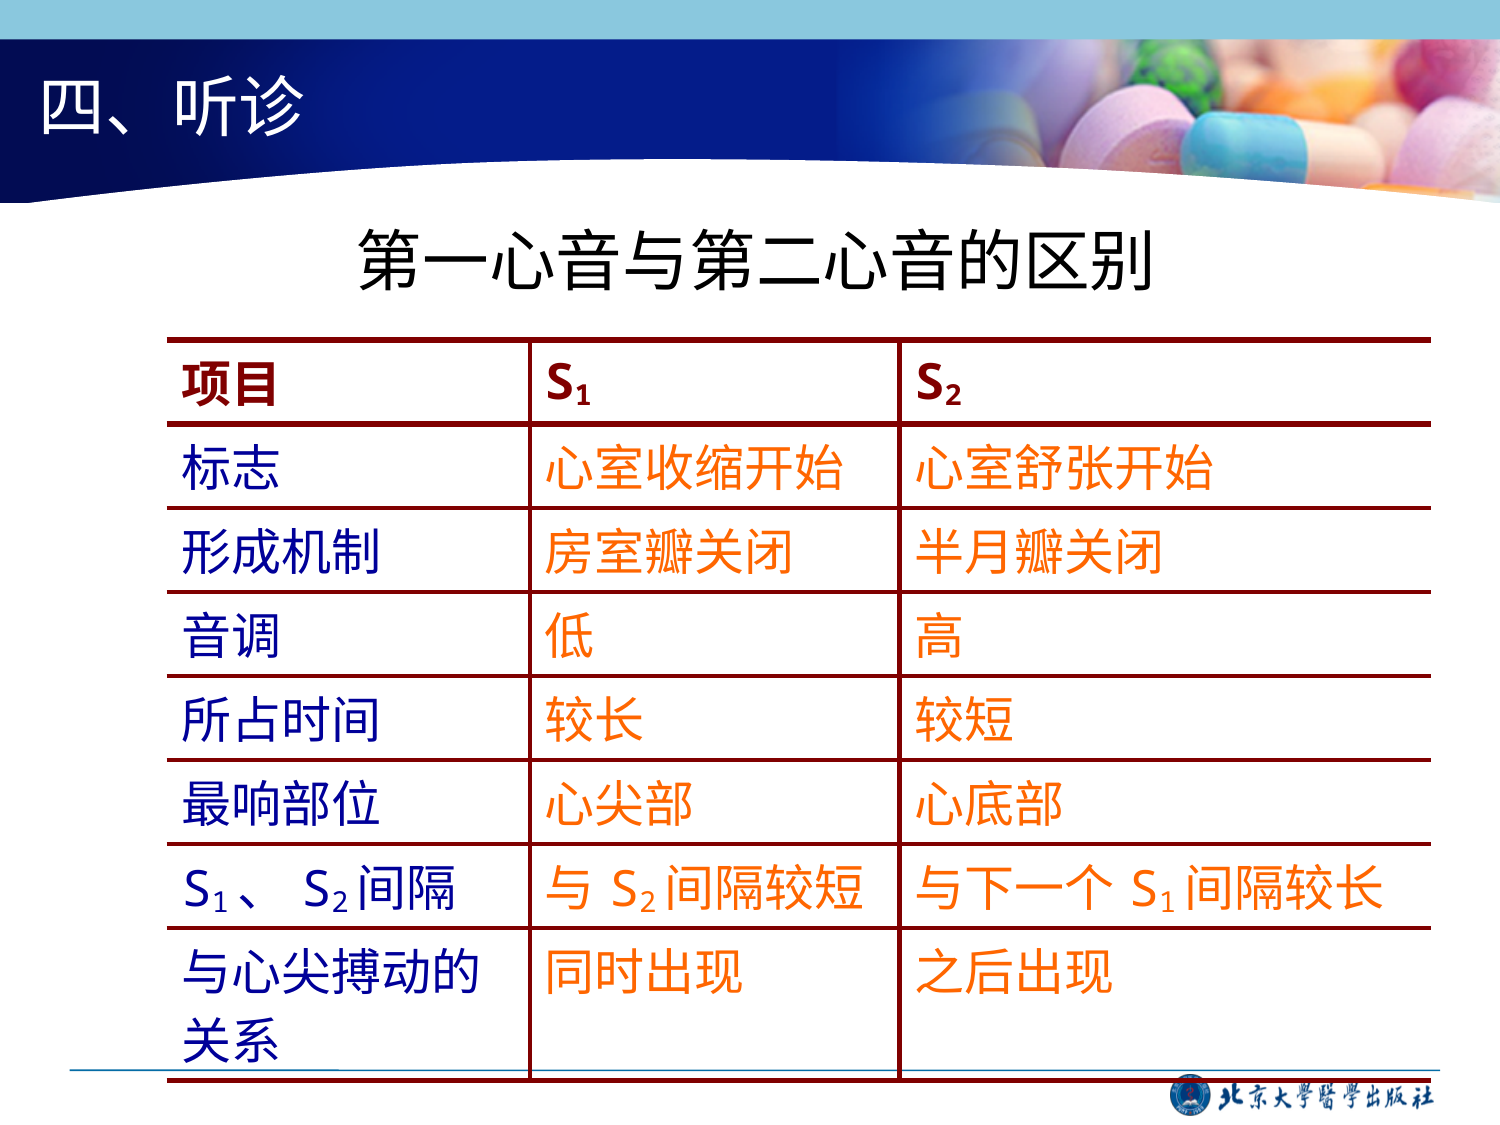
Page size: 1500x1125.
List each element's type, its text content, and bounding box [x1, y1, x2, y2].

list 第一心音与第二心音的区别 [49, 210, 1463, 1026]
title 四、听诊 [23, 58, 1349, 152]
picture [1170, 1074, 1436, 1118]
picture [0, 40, 1500, 203]
table_cell 同时出现 [532, 1026, 897, 1078]
table_cell 之后出现 [902, 1026, 1431, 1078]
table_cell 与心尖搏动的关系 [167, 1026, 528, 1078]
